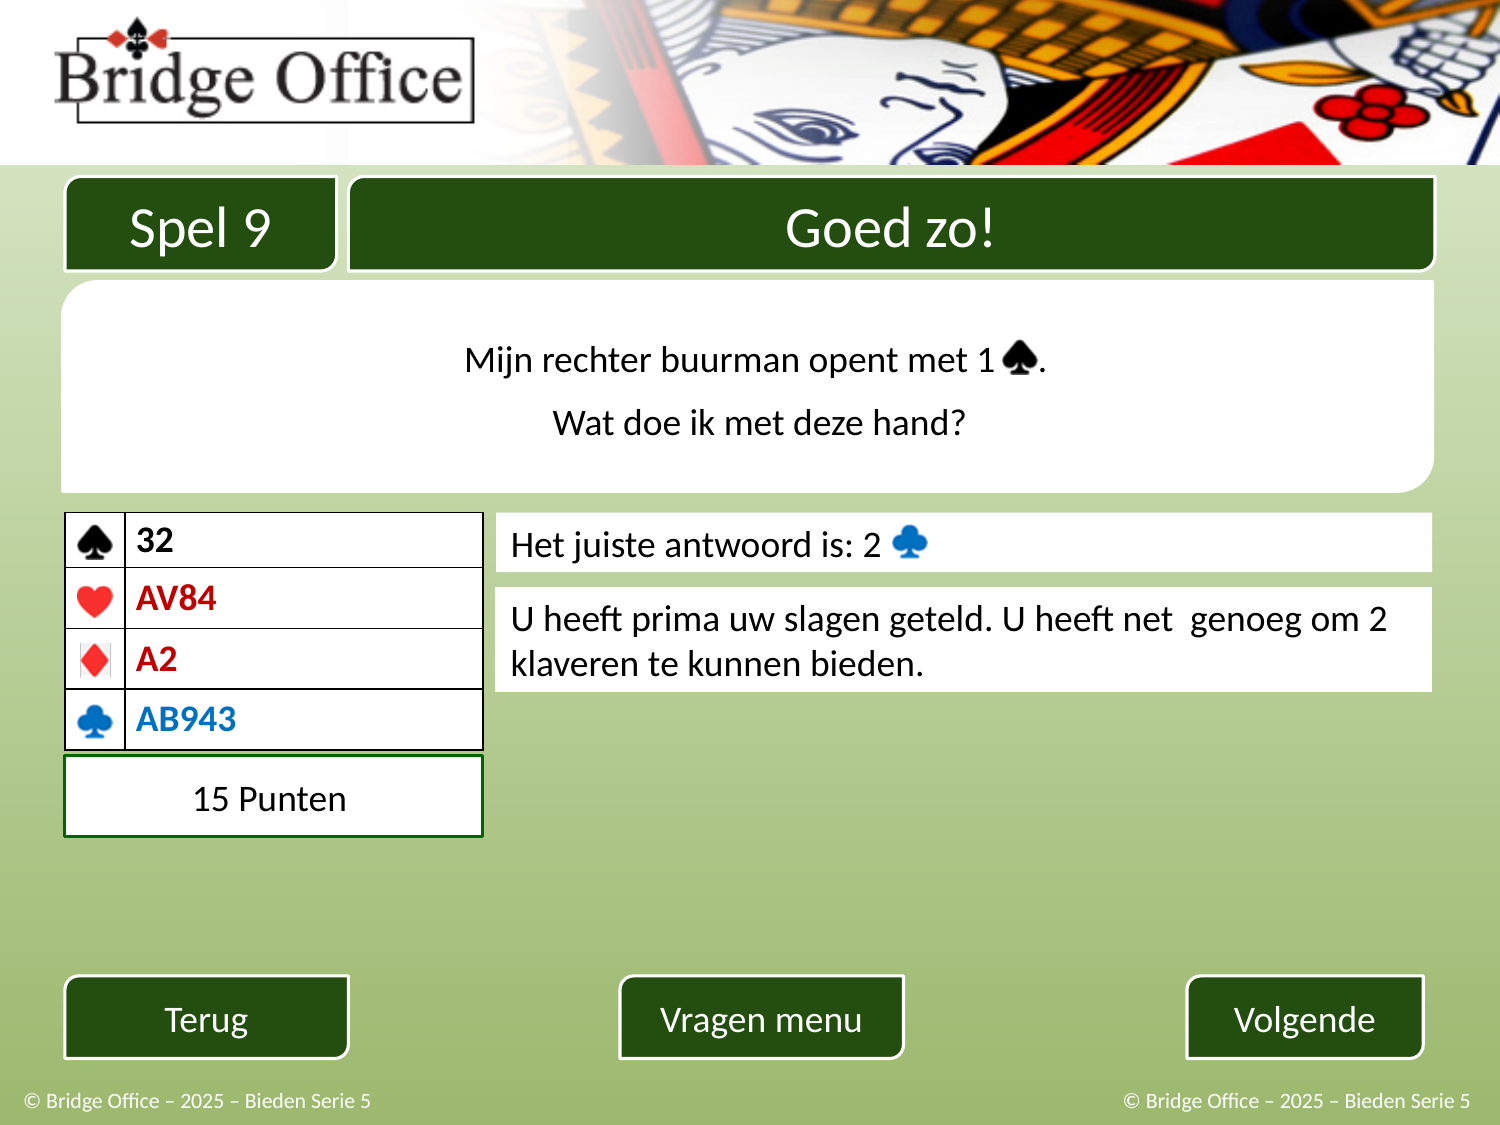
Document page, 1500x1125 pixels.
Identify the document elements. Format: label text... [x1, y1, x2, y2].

picture [77, 643, 114, 679]
text_box © Bridge Office – 2025 – Bieden Serie 5 [1107, 1079, 1500, 1121]
picture [77, 524, 114, 561]
text_box [61, 280, 1435, 493]
text_box 15 Punten [63, 754, 484, 838]
picture [892, 524, 928, 561]
table_cell [66, 568, 124, 628]
table_cell AB943 [126, 690, 482, 749]
picture [77, 703, 114, 740]
picture [77, 585, 114, 618]
text_box Wat doe ik met deze hand? [537, 390, 986, 451]
text_box Terug [63, 974, 350, 1061]
table_cell [66, 690, 124, 749]
text_box U heeft prima uw slagen geteld. U heeft net genoeg om 2 klaveren te kunnen bieden. [495, 587, 1432, 692]
table_header 32 [126, 513, 482, 567]
text_box © Bridge Office – 2025 – Bieden Serie 5 [8, 1079, 393, 1121]
text_box Volgende [1185, 974, 1425, 1061]
table_cell A2 [126, 629, 482, 688]
text_box Vragen menu [618, 974, 906, 1061]
picture [0, 0, 1500, 166]
table_cell [66, 629, 124, 688]
table_cell AV84 [126, 568, 482, 628]
text_box Het juiste antwoord is: 2 [496, 512, 1433, 573]
picture [1001, 339, 1038, 375]
table_header [66, 513, 124, 567]
text_box Spel 9 [63, 179, 339, 273]
text_box Goed zo! [346, 179, 1437, 273]
text_box Mijn rechter buurman opent met 1 . [449, 327, 1075, 388]
